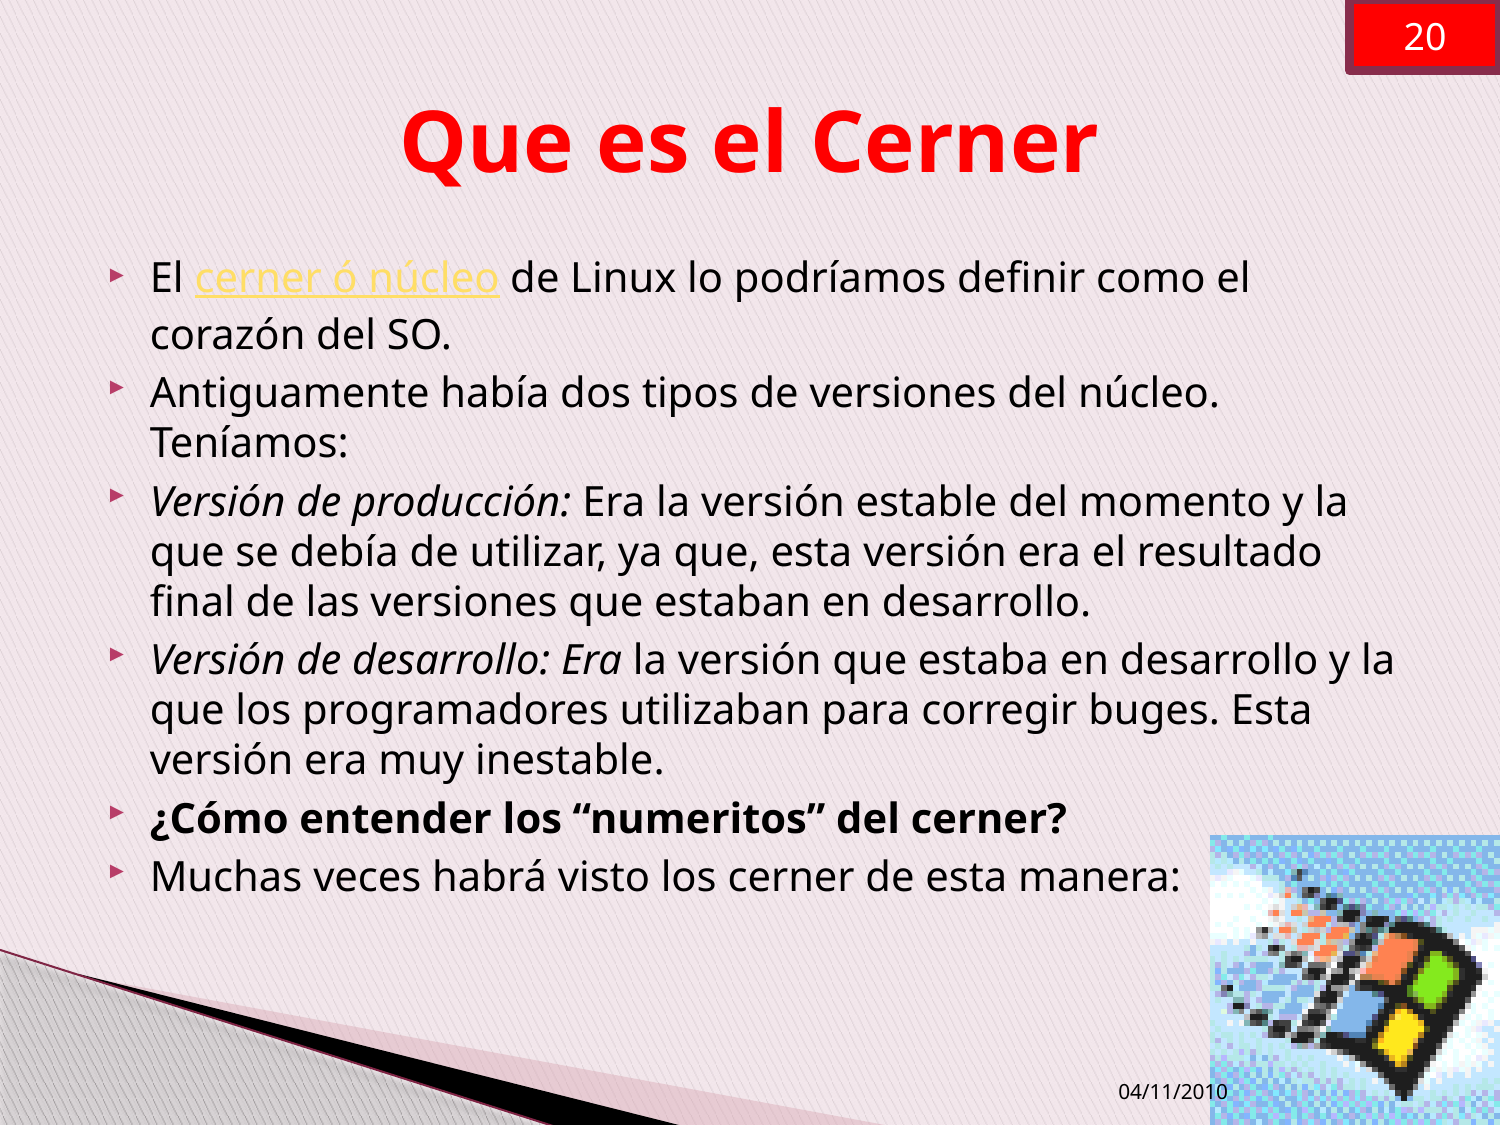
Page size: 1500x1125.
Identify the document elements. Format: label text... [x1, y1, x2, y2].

list El cerner ó núcleo de Linux lo podríamos definir como el corazón del SO. Antiguamente había dos tipos de versiones del núcleo. Teníamos: Versión de producción: Era la versión estable del momento y la que se debía de utilizar, ya que, esta versión era el resultado final de las versiones que estaban en desarrollo. Versión de desarrollo: Era la versión que estaba en desarrollo y la que los programadores utilizaban para corregir buges. Esta versión era muy inestable. ¿Cómo entender los “numeritos” del cerner? Muchas veces habrá visto los cerner de esta manera: [75, 243, 1425, 986]
picture [1210, 835, 1500, 1125]
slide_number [1103, 1051, 1204, 1112]
title Que es el Cerner [75, 45, 1425, 233]
text_box 20 [1345, 0, 1500, 75]
